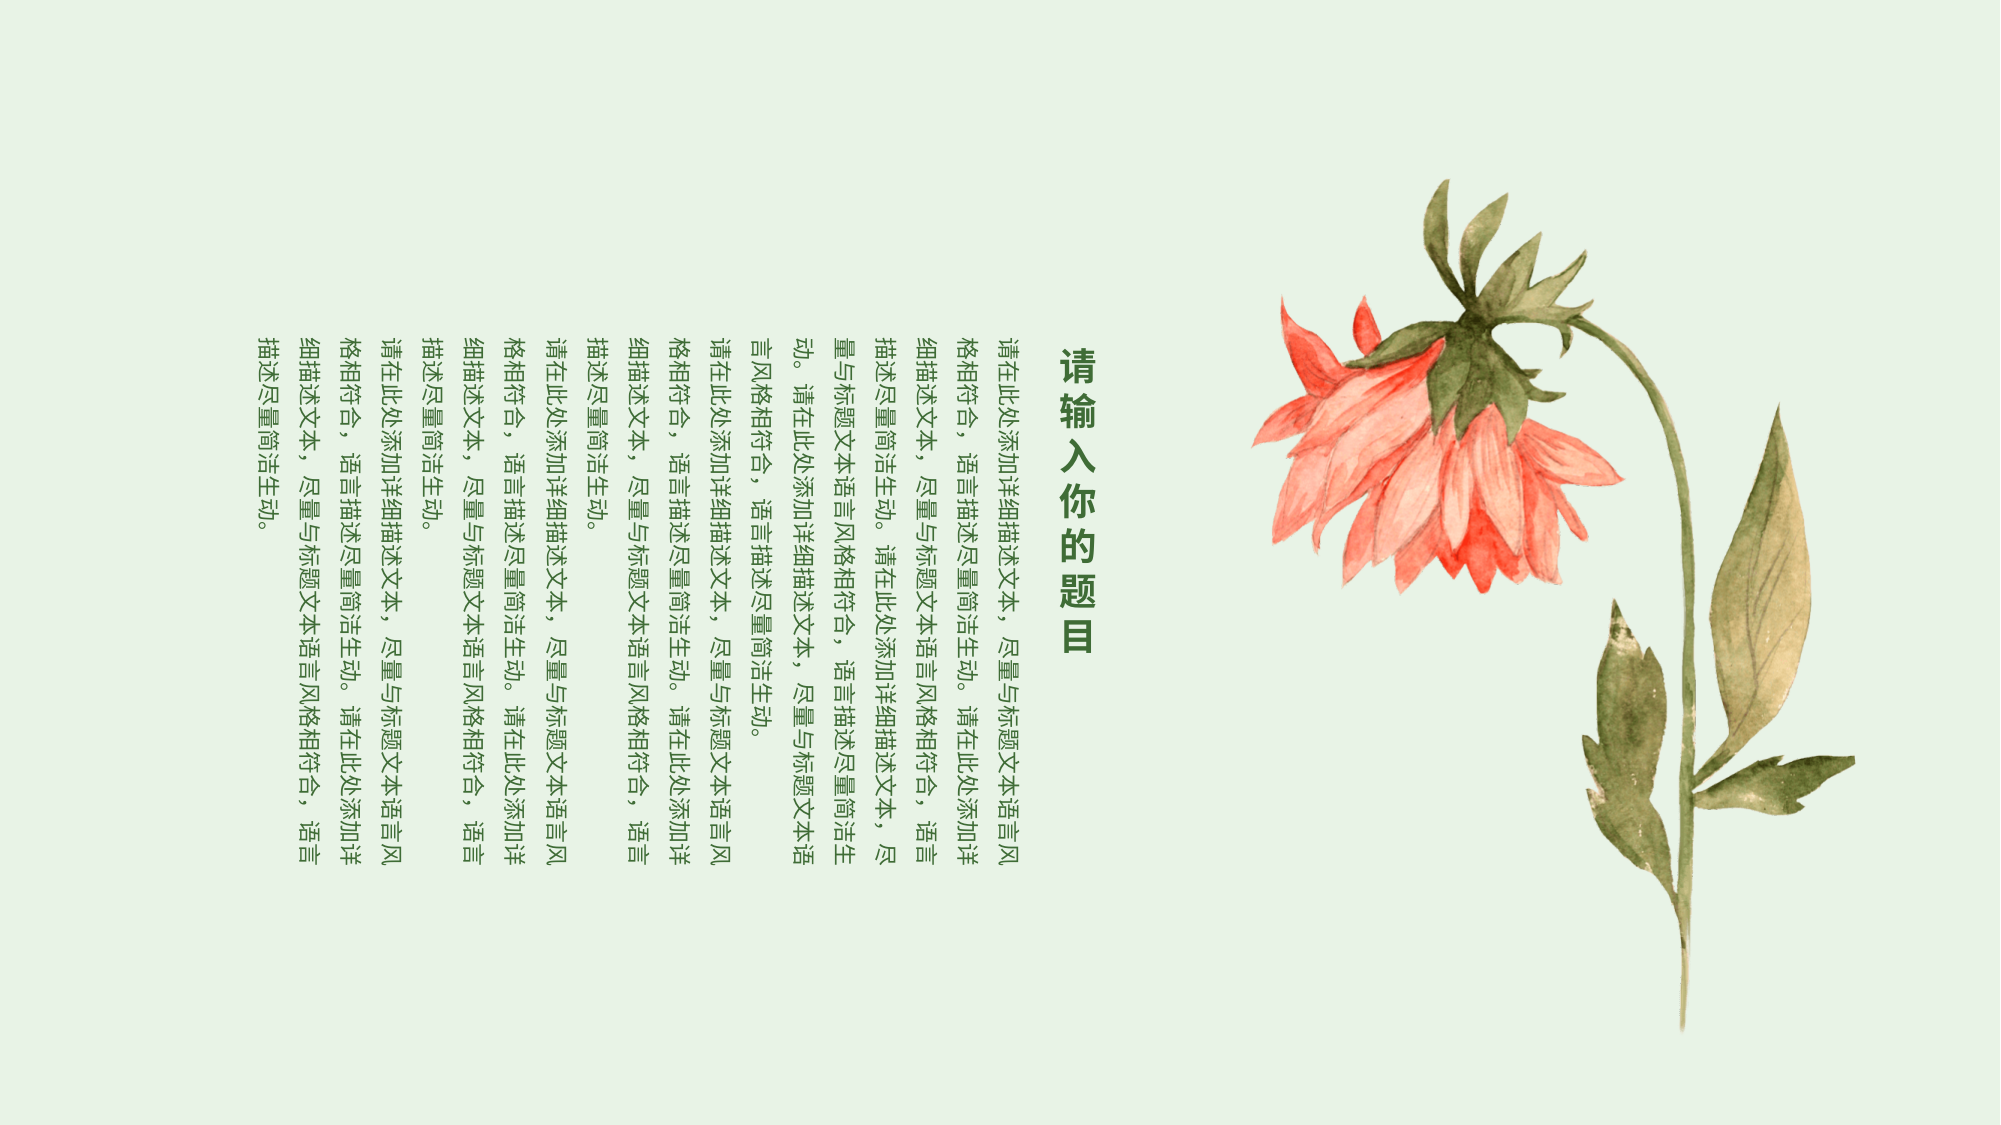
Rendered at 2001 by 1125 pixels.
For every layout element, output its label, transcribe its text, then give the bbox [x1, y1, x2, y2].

picture [1158, 0, 1909, 1125]
text_box 请输入你的题目 [1045, 336, 1133, 666]
text_box 请在此处添加详细描述文本，尽量与标题文本语言风格相符合，语言描述尽量简洁生动。请在此处添加详细描述文本，尽量与标题文本语言风格相符合，语言描述尽量简洁生动。请在此处添加详细描述文本，尽量与标题文本语言风格相符合，语言描述尽量简洁生动。请在此处添加详细描述文本，尽量与标题文本语言风格相符合，语言描述尽量简洁生动。 请在此处添加详细描述文本，尽量与标题文本语言风格相符合，语言描述尽量简洁生动。请在此处添加详细描述文本，尽量与标题文本语言风格相符合，语言描述尽量简洁生动。 请在此处添加详细描述文本，尽量与标题文本语言风格相符合，语言描述尽量简洁生动。请在此处添加详细描述文本，尽量与标题文本语言风格相符合，语言描述尽量简洁生动。 请在此处添加详细描述文本，尽量与标题文本语言风格相符合，语言描述尽量简洁生动。请在此处添加详细描述文本，尽量与标题文本语言风格相符合，语言描述尽量简洁生动。 [181, 322, 1045, 897]
